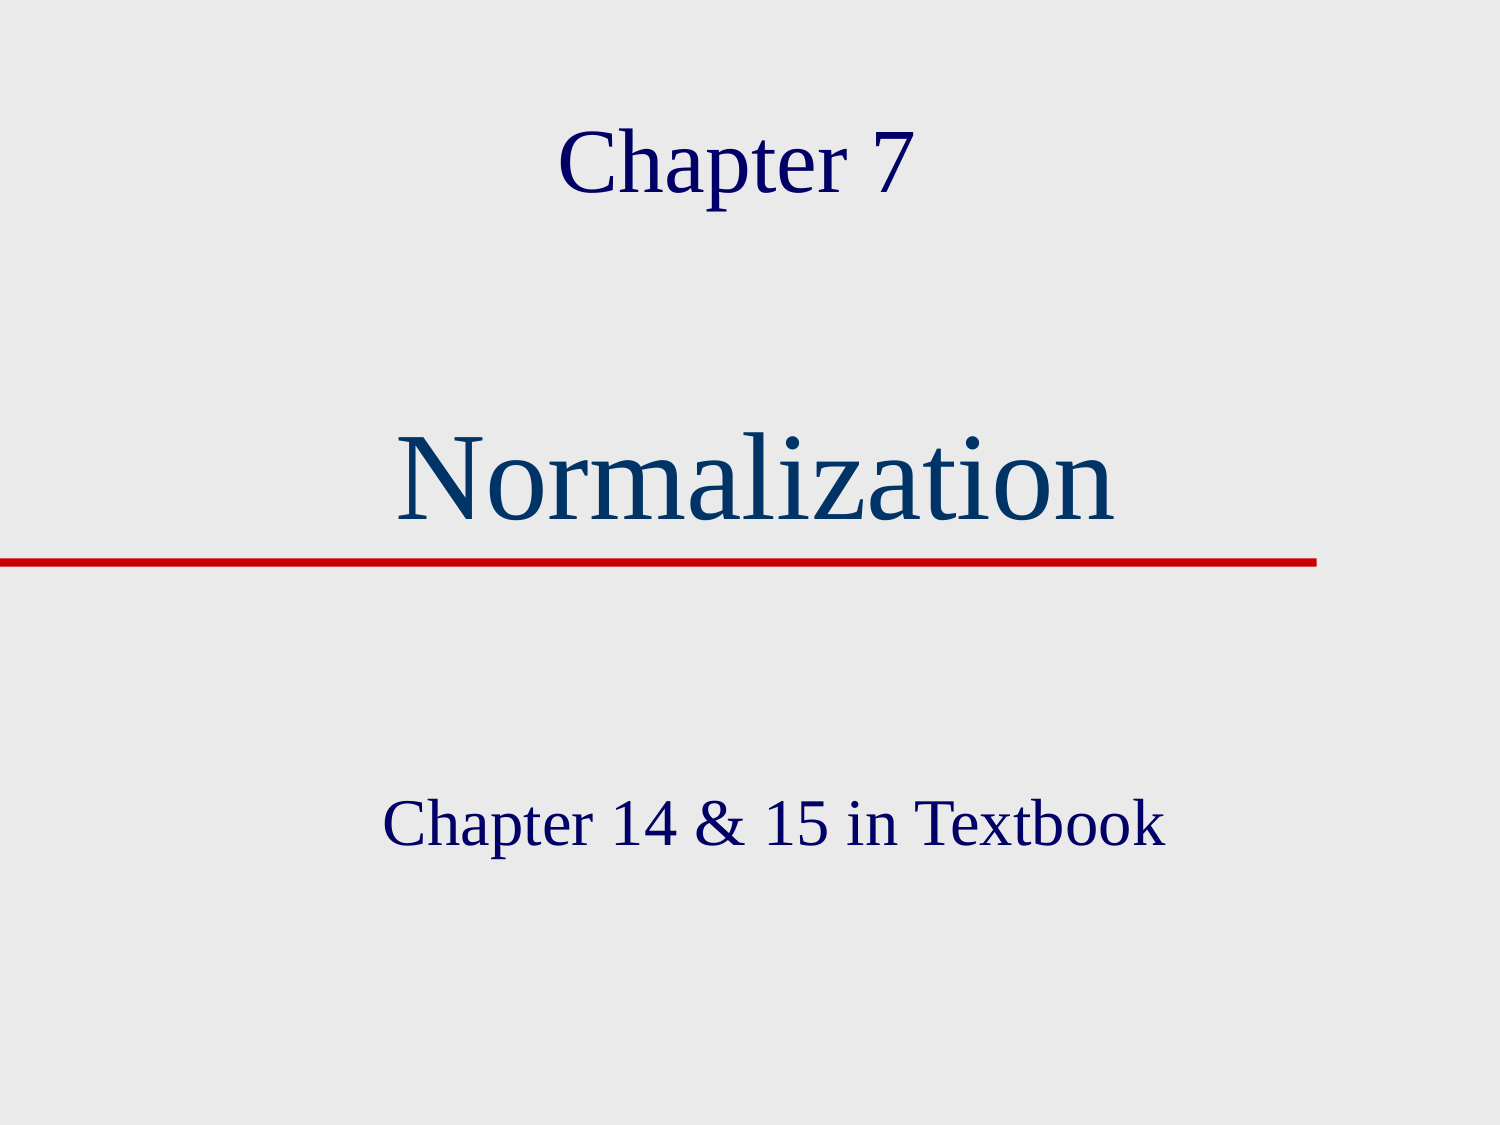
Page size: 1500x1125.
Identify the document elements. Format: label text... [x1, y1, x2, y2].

text_box Chapter 14 & 15 in Textbook [137, 725, 1413, 913]
text_box Chapter 7 [99, 62, 1375, 250]
text_box Normalization [49, 387, 1463, 713]
